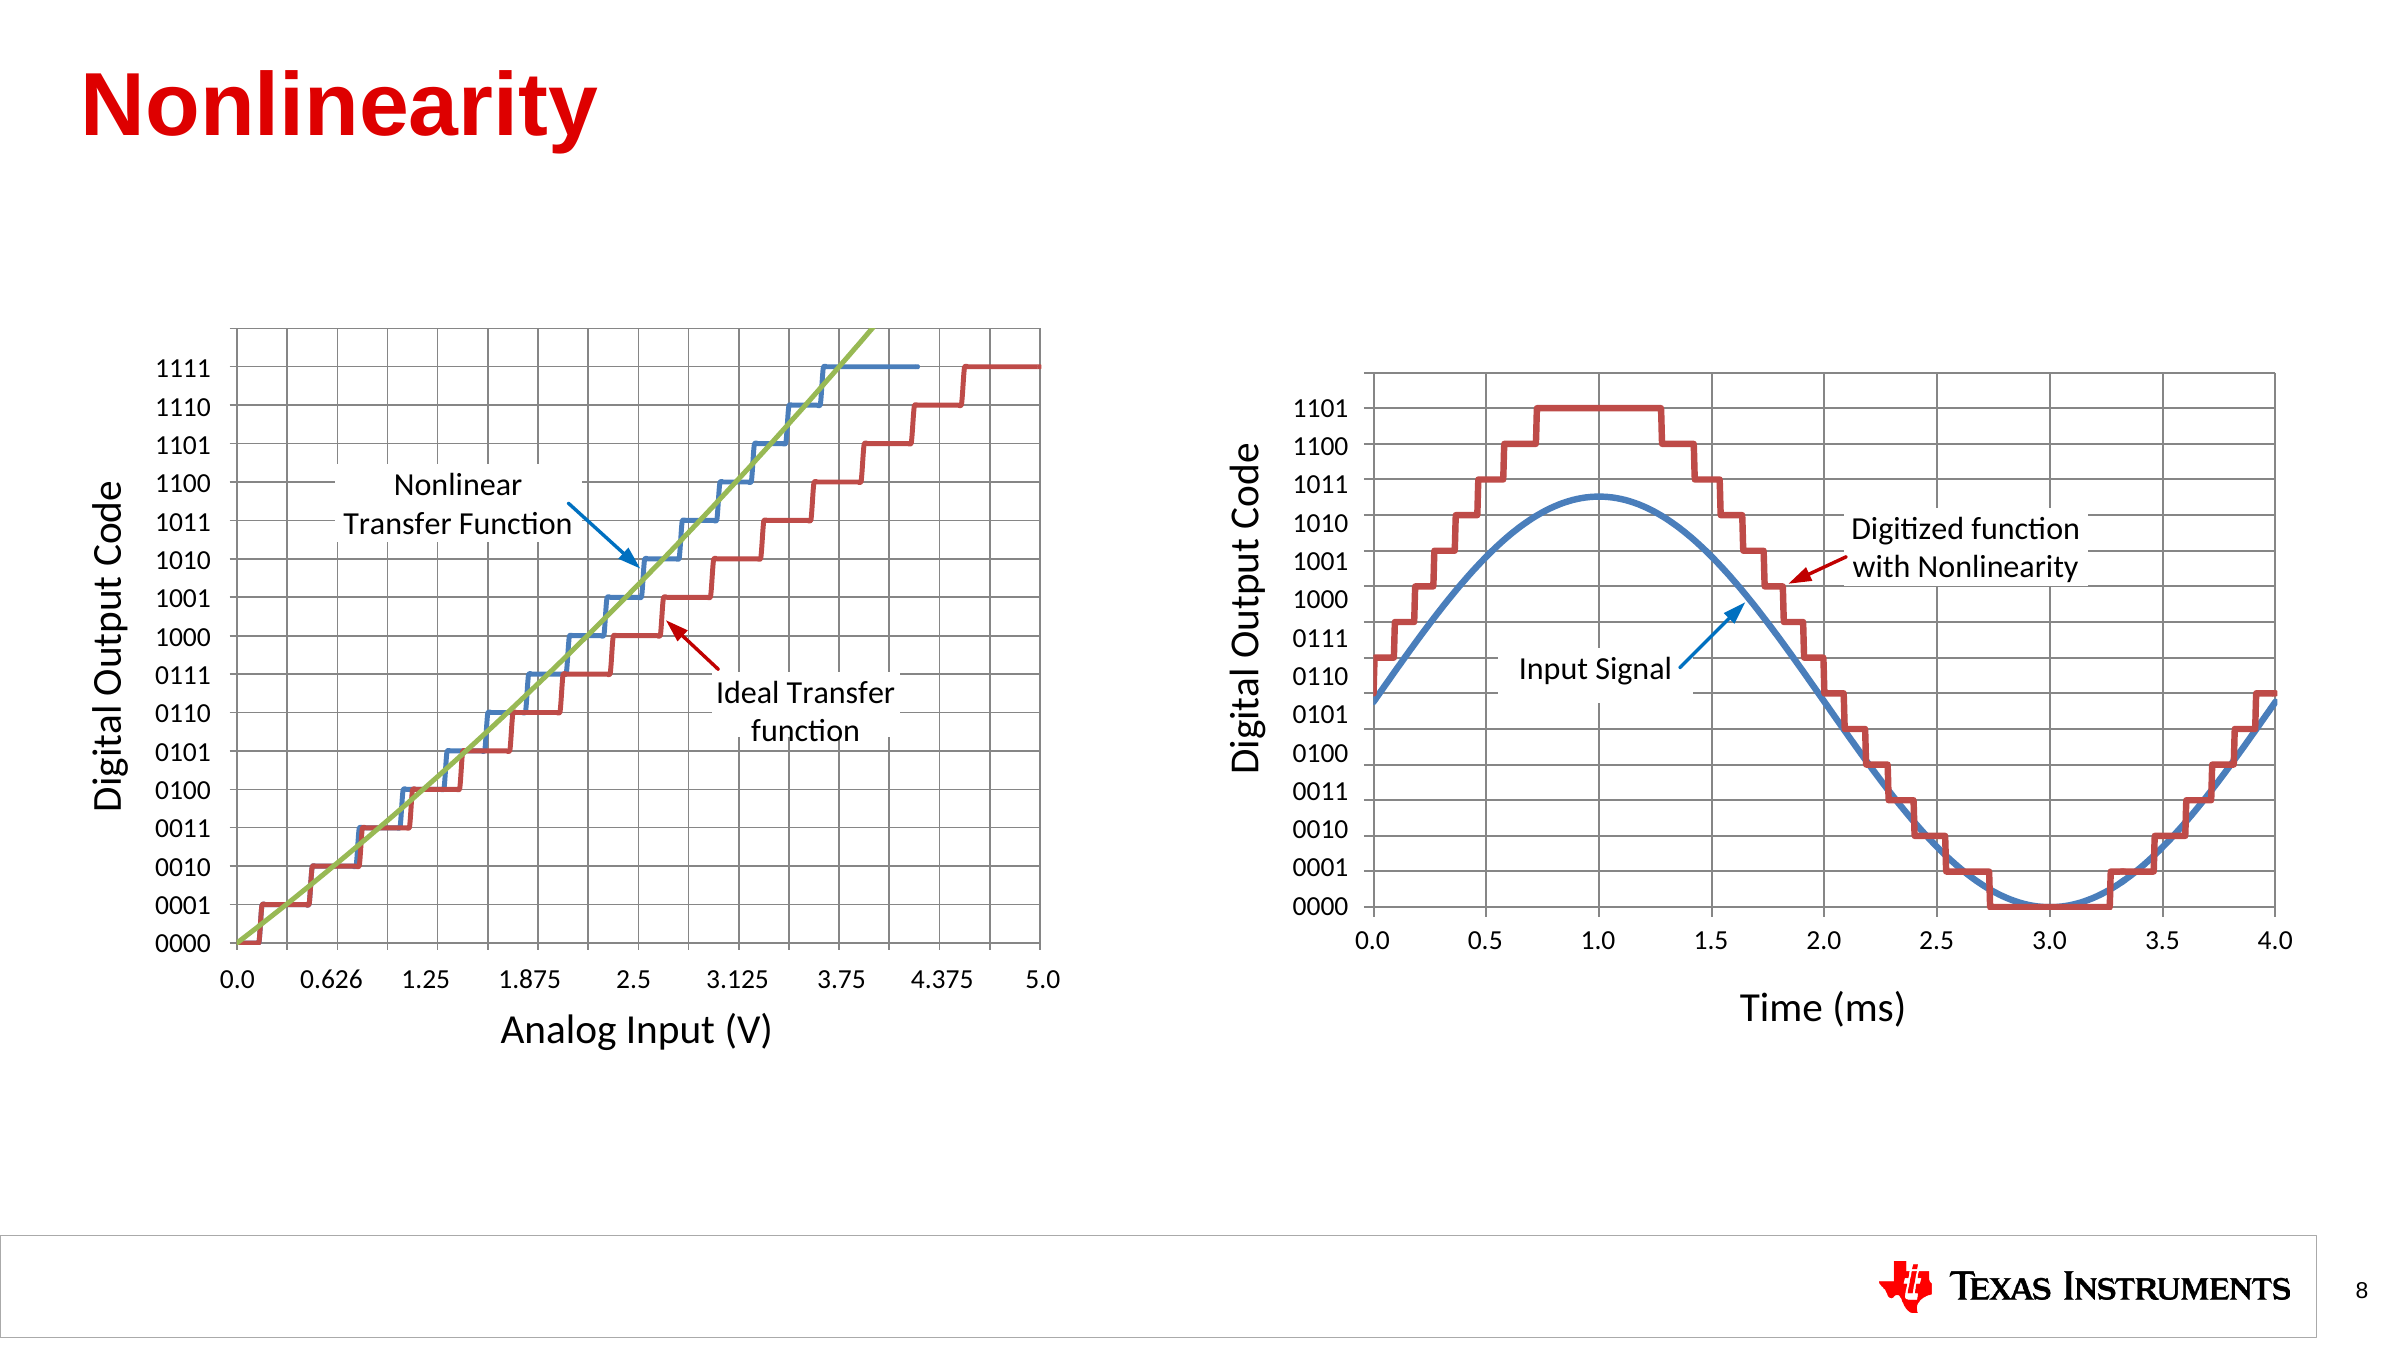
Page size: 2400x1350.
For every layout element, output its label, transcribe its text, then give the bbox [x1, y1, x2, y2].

title Nonlinearity [60, 27, 2282, 189]
picture [1879, 1307, 2290, 1313]
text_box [1212, 362, 2301, 1038]
picture [1879, 1261, 2290, 1265]
slide_number 8 [1828, 1265, 2389, 1307]
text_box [74, 312, 1064, 1059]
